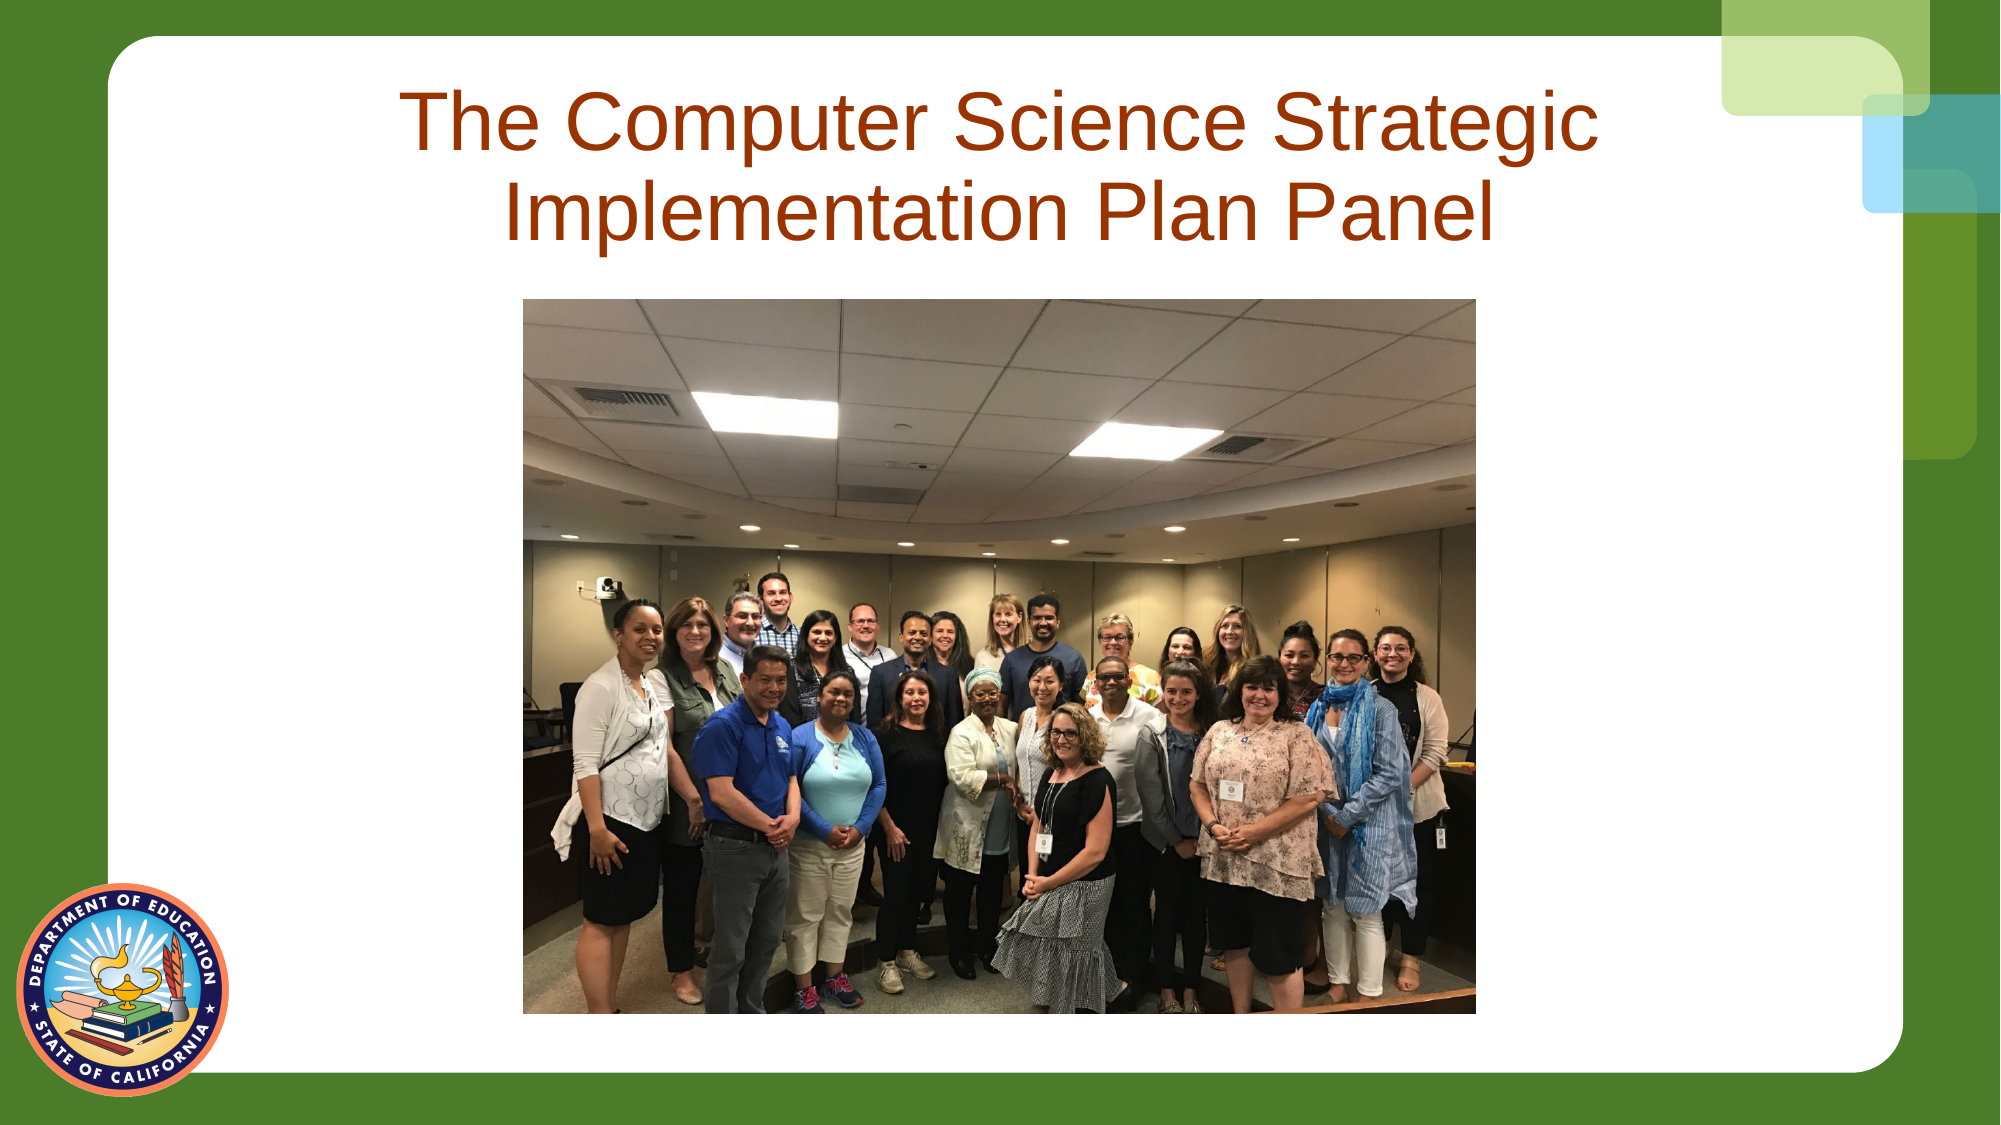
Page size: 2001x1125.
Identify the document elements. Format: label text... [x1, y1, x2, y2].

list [523, 299, 1476, 1014]
title The Computer Science Strategic Implementation Plan Panel [222, 59, 1778, 278]
picture [16, 883, 229, 1097]
